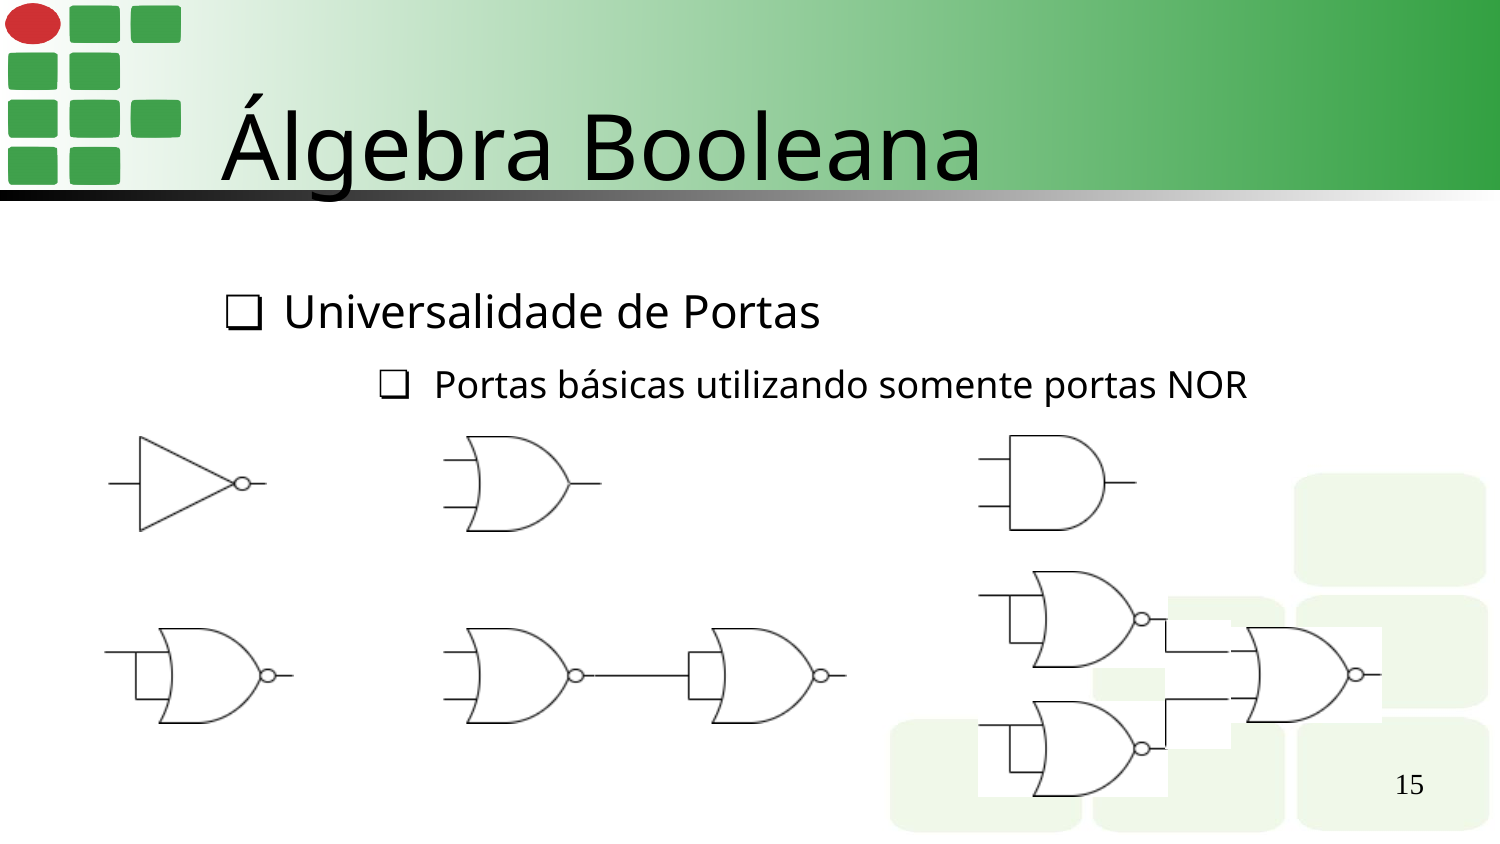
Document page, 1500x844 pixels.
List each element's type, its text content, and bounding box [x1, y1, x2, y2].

text_box Universalidade de Portas Portas básicas utilizando somente portas NOR [193, 248, 1469, 395]
slide_number ‹#› [1075, 768, 1425, 827]
picture [443, 436, 602, 532]
text_box Álgebra Booleana [206, 26, 1468, 207]
picture [5, 3, 181, 185]
picture [108, 436, 267, 532]
picture [443, 435, 1495, 835]
picture [104, 627, 294, 724]
